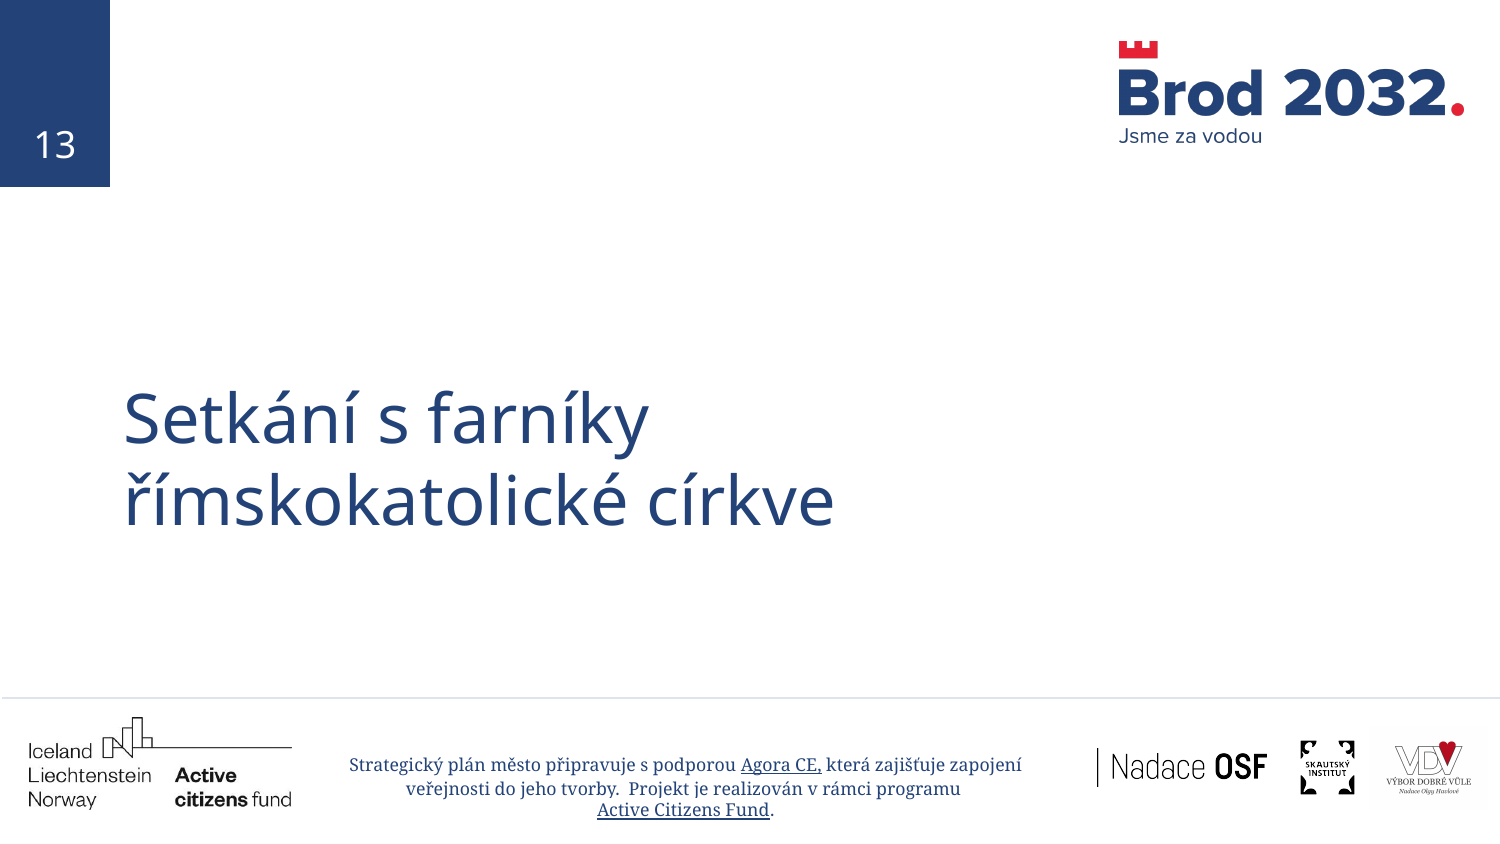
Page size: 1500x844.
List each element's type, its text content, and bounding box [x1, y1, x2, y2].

title Setkání s farníky římskokatolické církve [112, 360, 1014, 551]
picture [1119, 41, 1464, 143]
slide_number 13 [0, 0, 110, 187]
picture [1290, 730, 1365, 805]
picture [1369, 726, 1488, 810]
picture [1097, 748, 1267, 787]
picture [29, 717, 292, 810]
